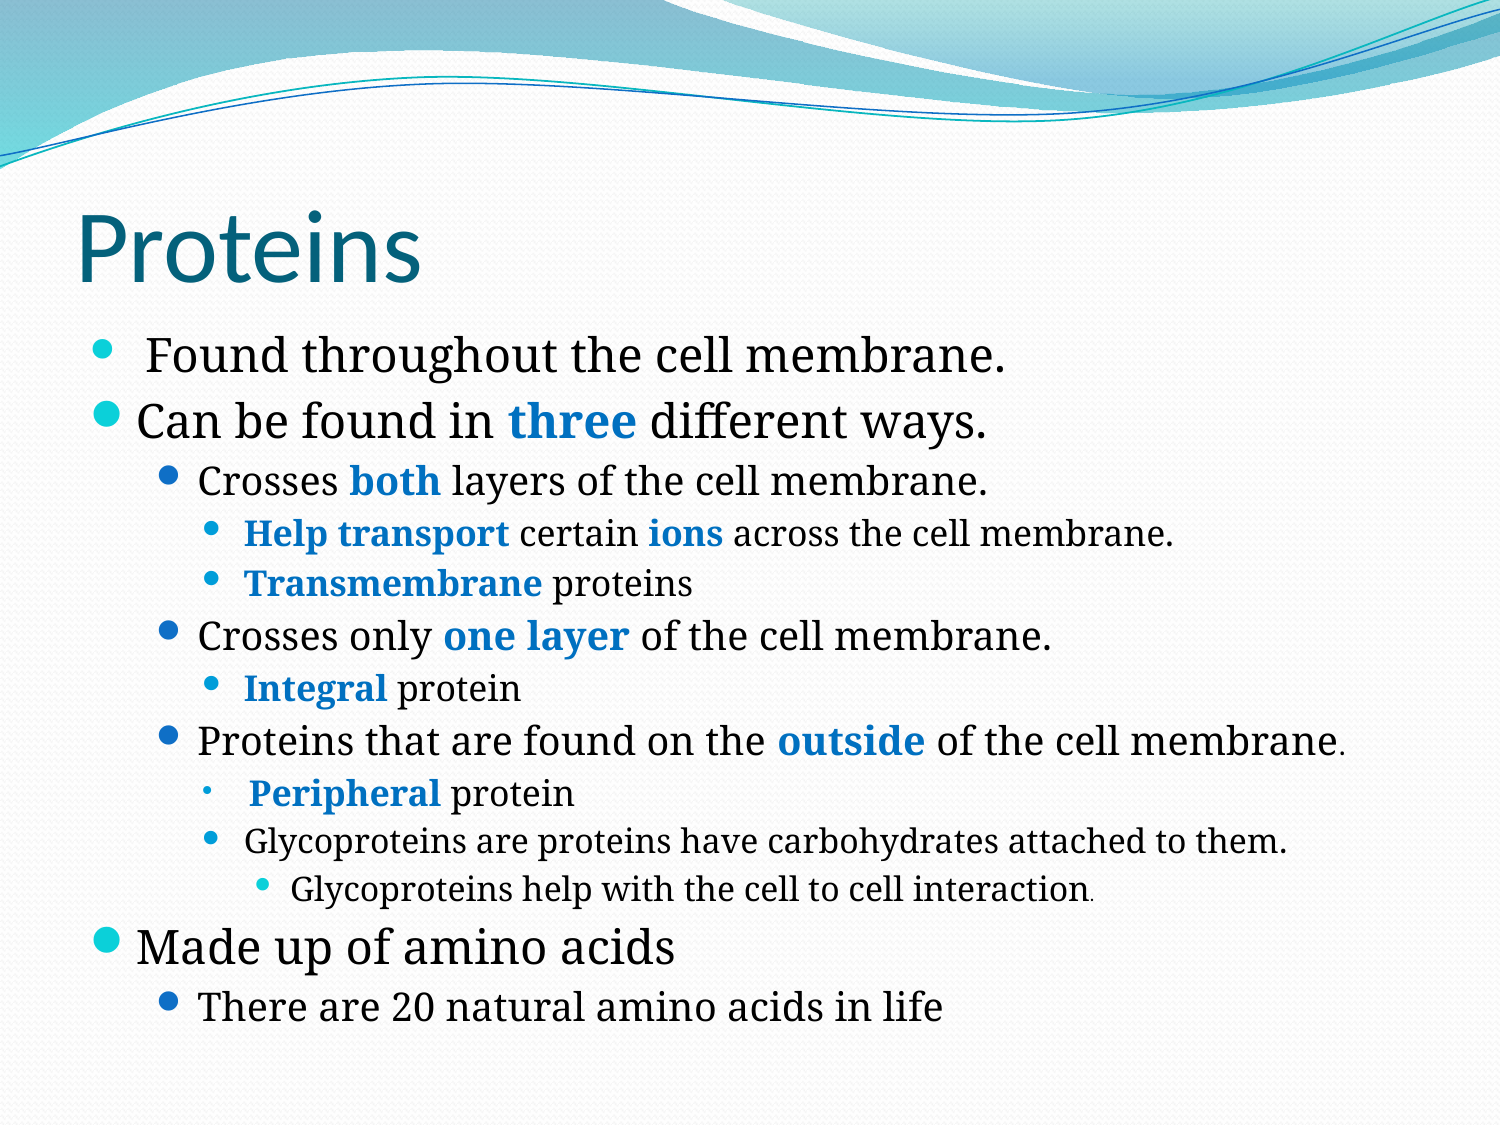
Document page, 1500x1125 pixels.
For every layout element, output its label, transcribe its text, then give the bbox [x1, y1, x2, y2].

title Proteins [75, 115, 1425, 303]
list Found throughout the cell membrane. Can be found in three different ways. Crosses both layers of the cell membrane. Help transport certain ions across the cell membrane. Transmembrane proteins Crosses only one layer of the cell membrane. Integral protein Proteins that are found on the outside of the cell membrane. Peripheral protein Glycoproteins are proteins have carbohydrates attached to them. Glycoproteins help with the cell to cell interaction. Made up of amino acids There are 20 natural amino acids in life [75, 317, 1425, 1038]
